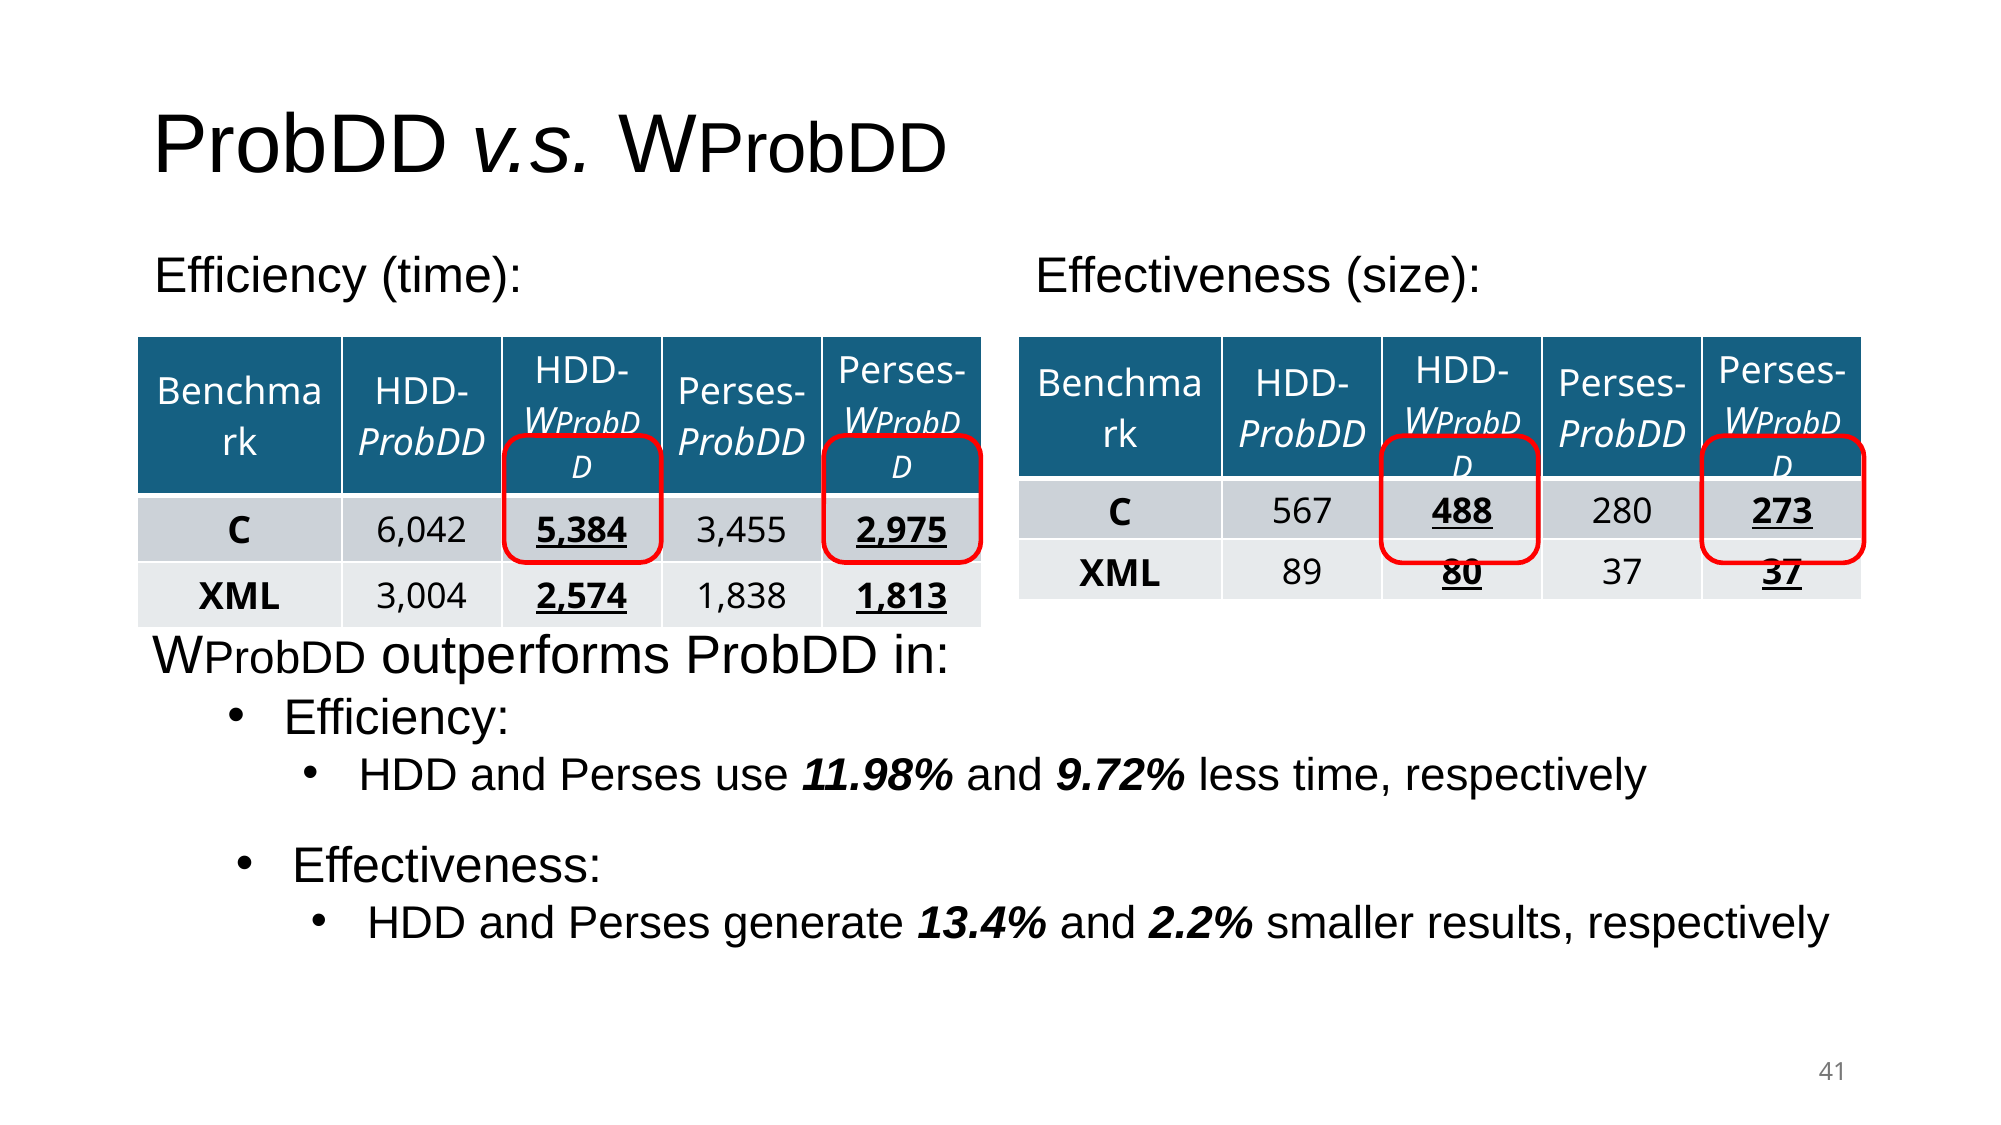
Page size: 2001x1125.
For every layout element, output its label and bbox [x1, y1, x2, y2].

table_header [1543, 337, 1701, 476]
text_box [822, 433, 983, 565]
table_header [503, 337, 661, 449]
title [137, 59, 1863, 232]
table_cell [138, 498, 341, 561]
table_cell [138, 563, 341, 612]
text_box [137, 612, 1813, 807]
table_header [1703, 337, 1861, 444]
text_box [145, 824, 1846, 955]
table_cell [653, 553, 661, 561]
table_header [1223, 337, 1381, 476]
table_header [663, 337, 821, 493]
table_cell [503, 563, 661, 612]
text_box [1700, 434, 1866, 565]
table_cell [973, 552, 981, 561]
slide_number [1412, 1042, 1863, 1103]
table_header [343, 337, 501, 493]
table_cell [823, 550, 832, 561]
text_box [1020, 235, 1497, 310]
table_cell [1019, 540, 1221, 599]
table_cell [1703, 555, 1861, 599]
table_cell [1019, 481, 1221, 538]
table_cell [823, 563, 981, 612]
table_cell [343, 498, 501, 561]
table_cell [663, 563, 821, 612]
table_cell [1543, 481, 1700, 538]
table_cell [503, 549, 512, 561]
table_cell [1223, 540, 1381, 599]
text_box [1379, 434, 1540, 565]
table_cell [1223, 481, 1379, 538]
table_header [1019, 337, 1221, 476]
text_box [139, 235, 538, 310]
table_header [138, 337, 341, 493]
table_header [823, 337, 981, 448]
table_cell [1383, 540, 1541, 599]
text_box [502, 433, 663, 565]
table_cell [663, 498, 821, 561]
table_header [1383, 337, 1541, 476]
table_cell [1543, 540, 1701, 599]
table_cell [343, 563, 501, 612]
